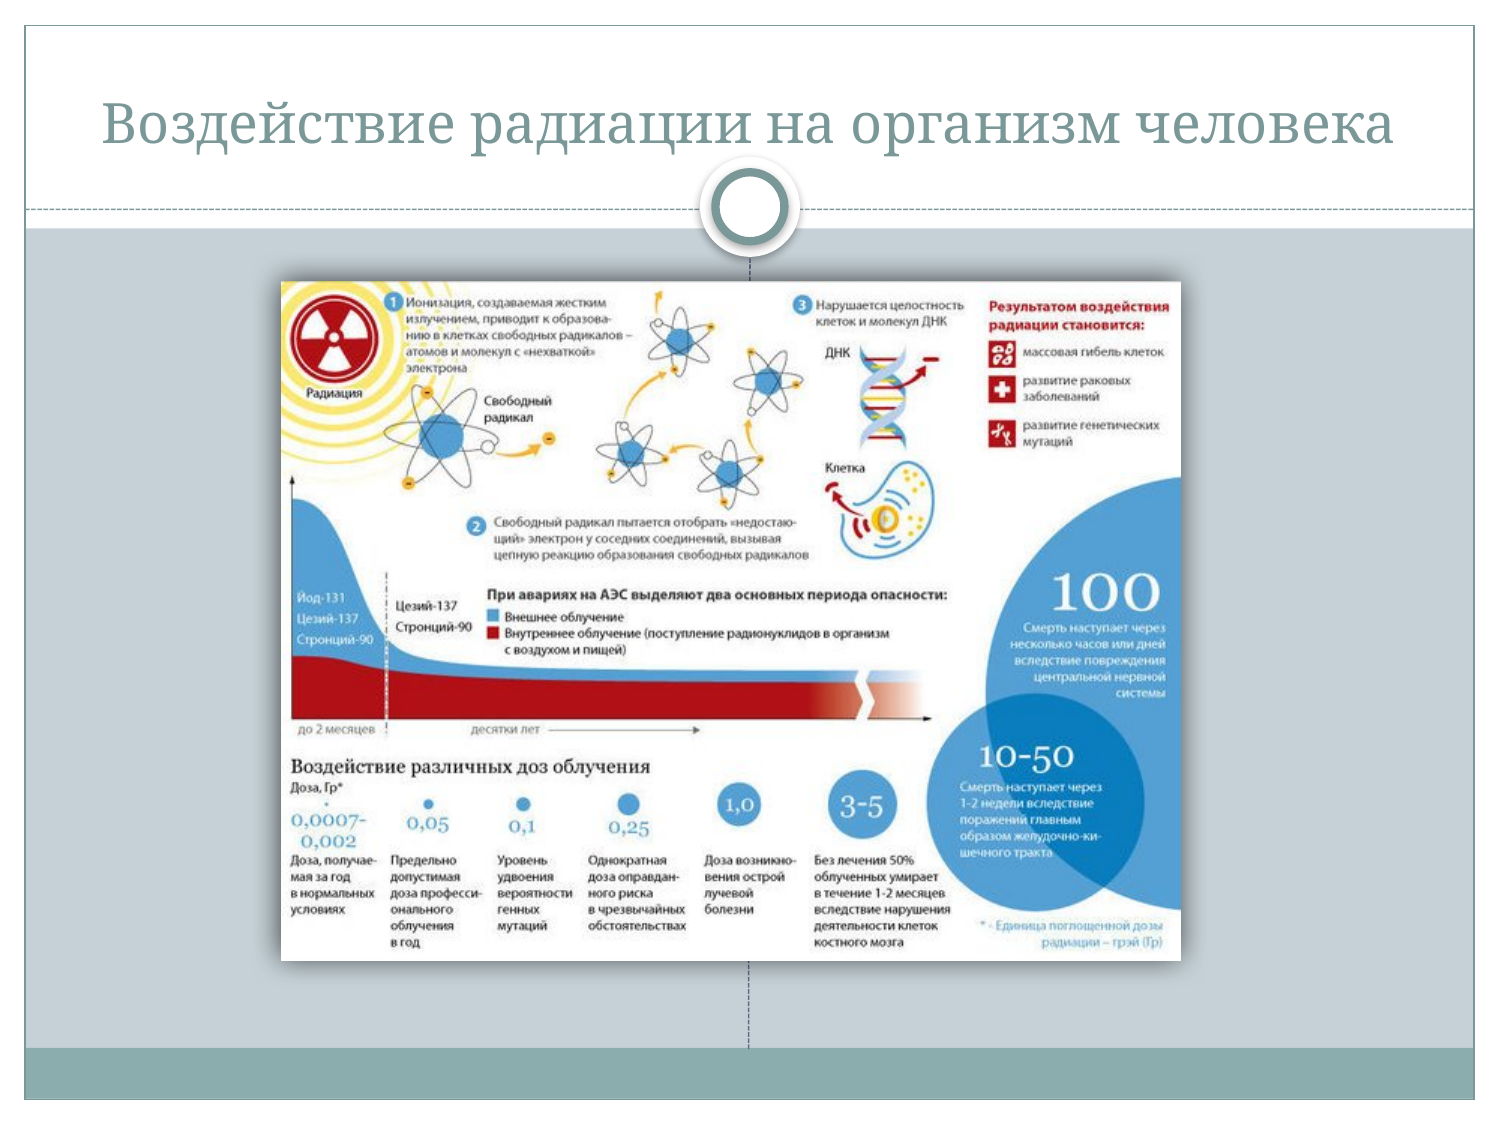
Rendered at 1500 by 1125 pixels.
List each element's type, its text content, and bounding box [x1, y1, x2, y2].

title Воздействие радиации на организм человека [49, 37, 1450, 162]
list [280, 280, 1182, 961]
